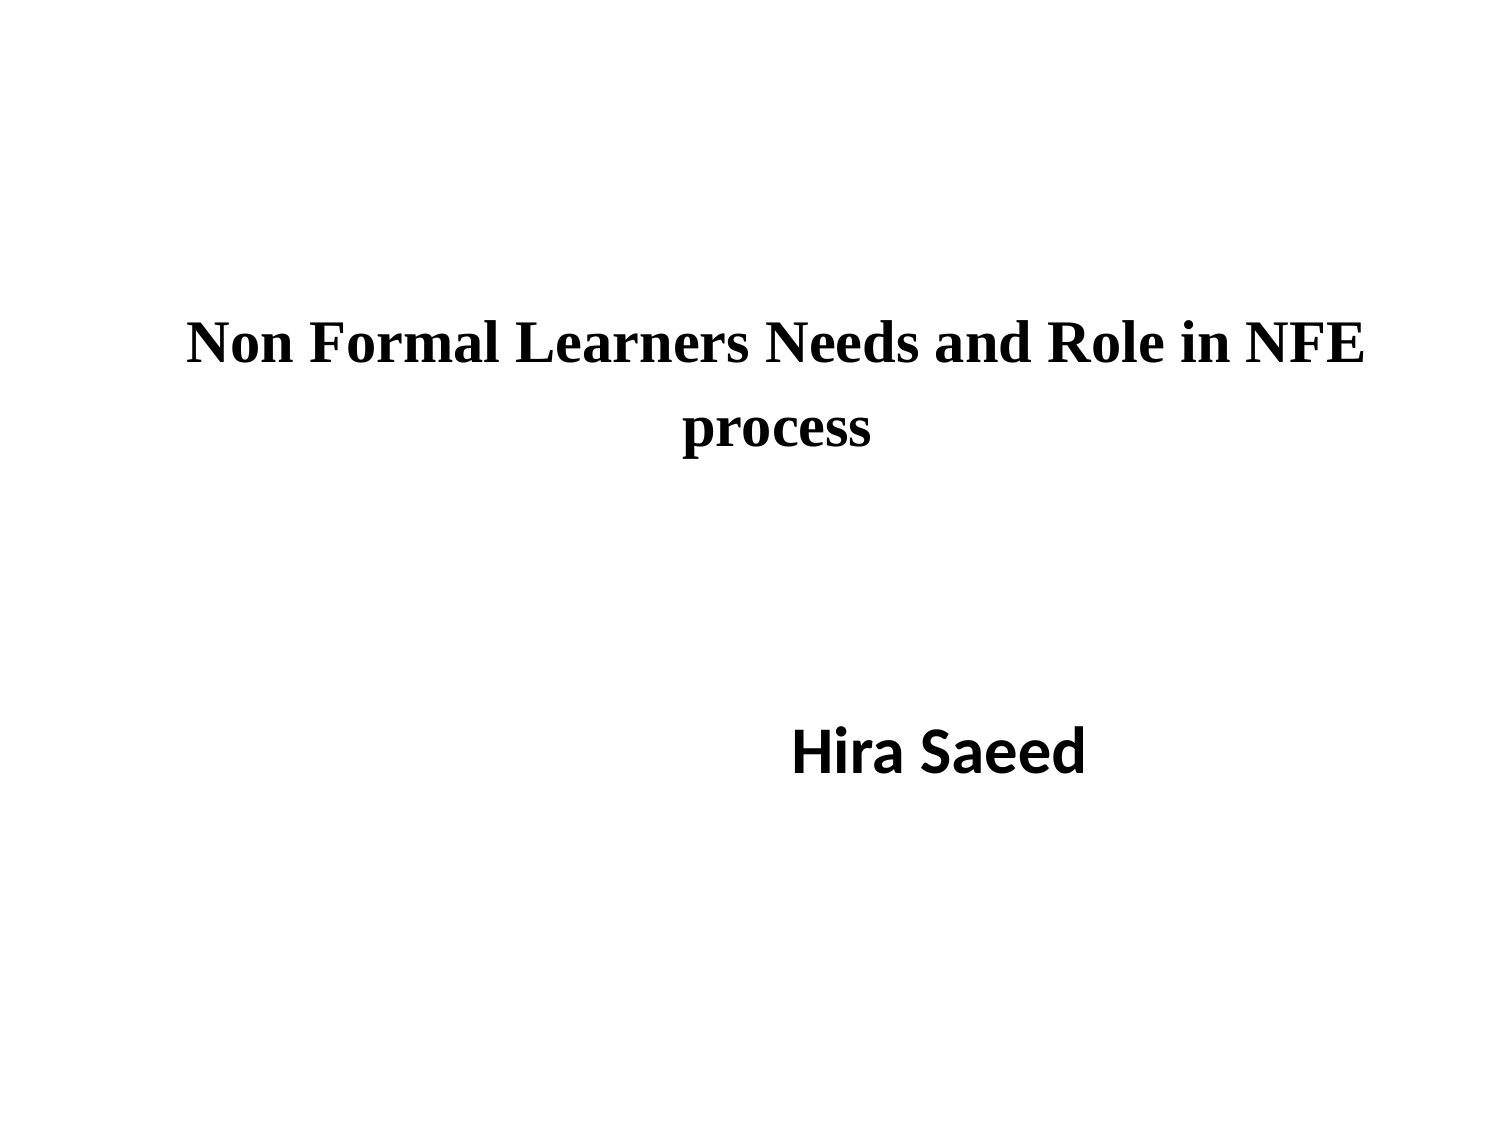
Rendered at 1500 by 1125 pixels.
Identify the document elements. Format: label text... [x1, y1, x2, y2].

text_box Hira Saeed [776, 699, 1103, 795]
title Non Formal Learners Needs and Role in NFE process [112, 200, 1388, 525]
